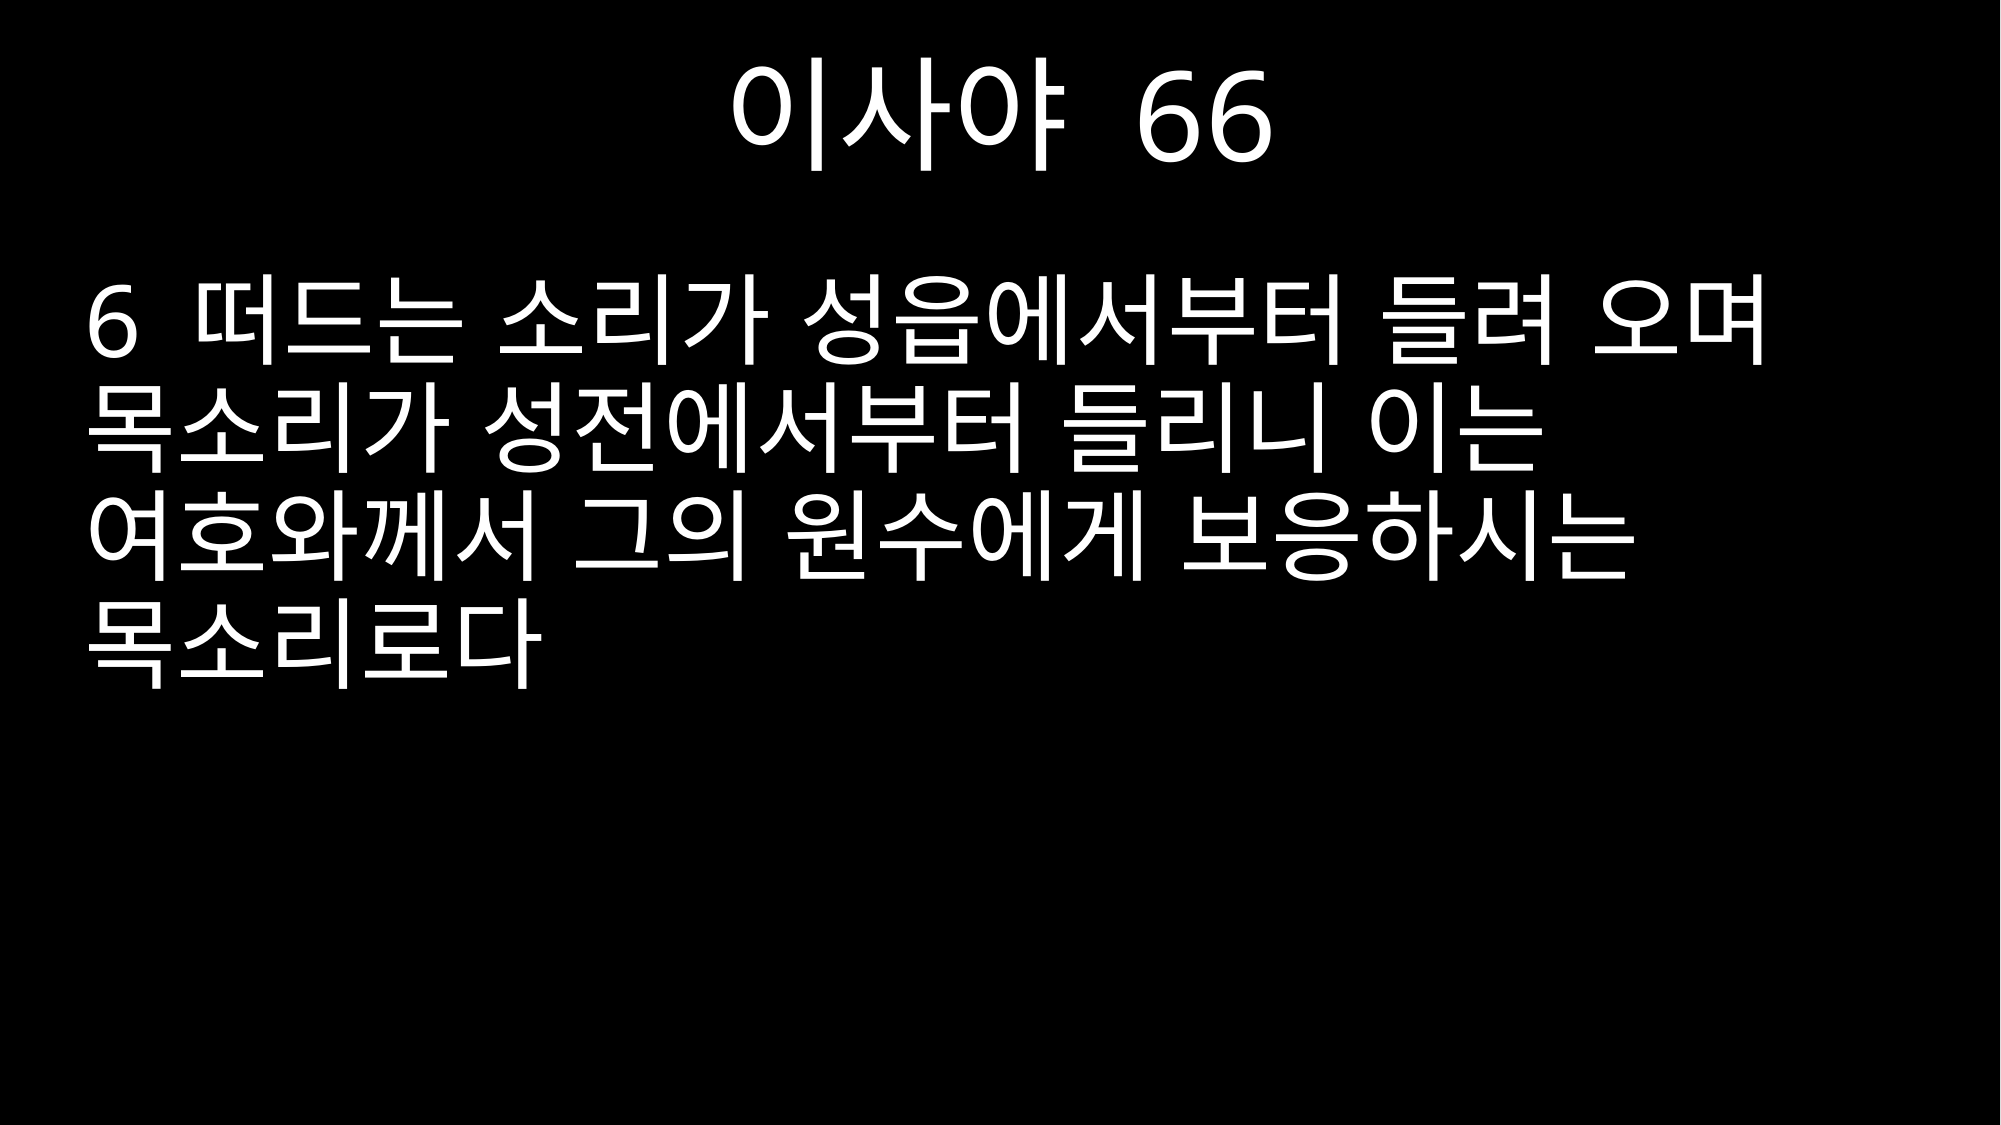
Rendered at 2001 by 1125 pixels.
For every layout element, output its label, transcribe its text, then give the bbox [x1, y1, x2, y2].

picture [0, 0, 2001, 1125]
list 6 떠드는 소리가 성읍에서부터 들려 오며 목소리가 성전에서부터 들리니 이는 여호와께서 그의 원수에게 보응하시는 목소리로다 [69, 263, 1953, 423]
footer 이사야 66 [0, 32, 2000, 192]
